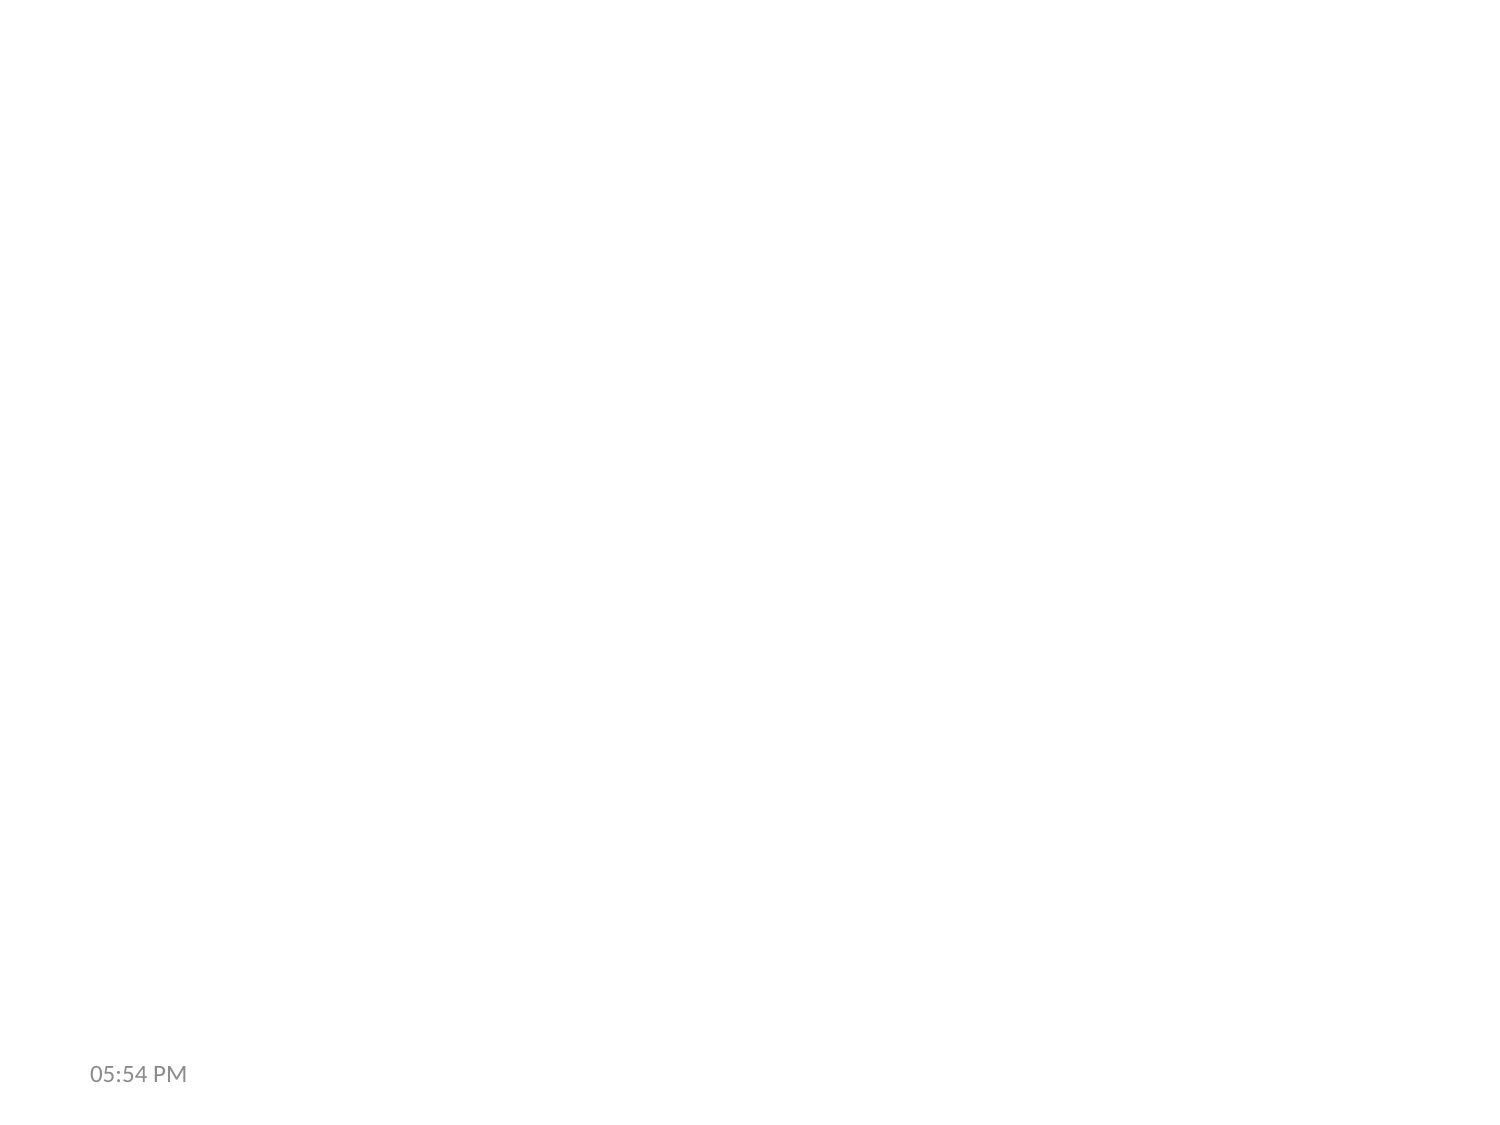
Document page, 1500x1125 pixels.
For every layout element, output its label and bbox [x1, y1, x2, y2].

slide_number [75, 1042, 425, 1103]
